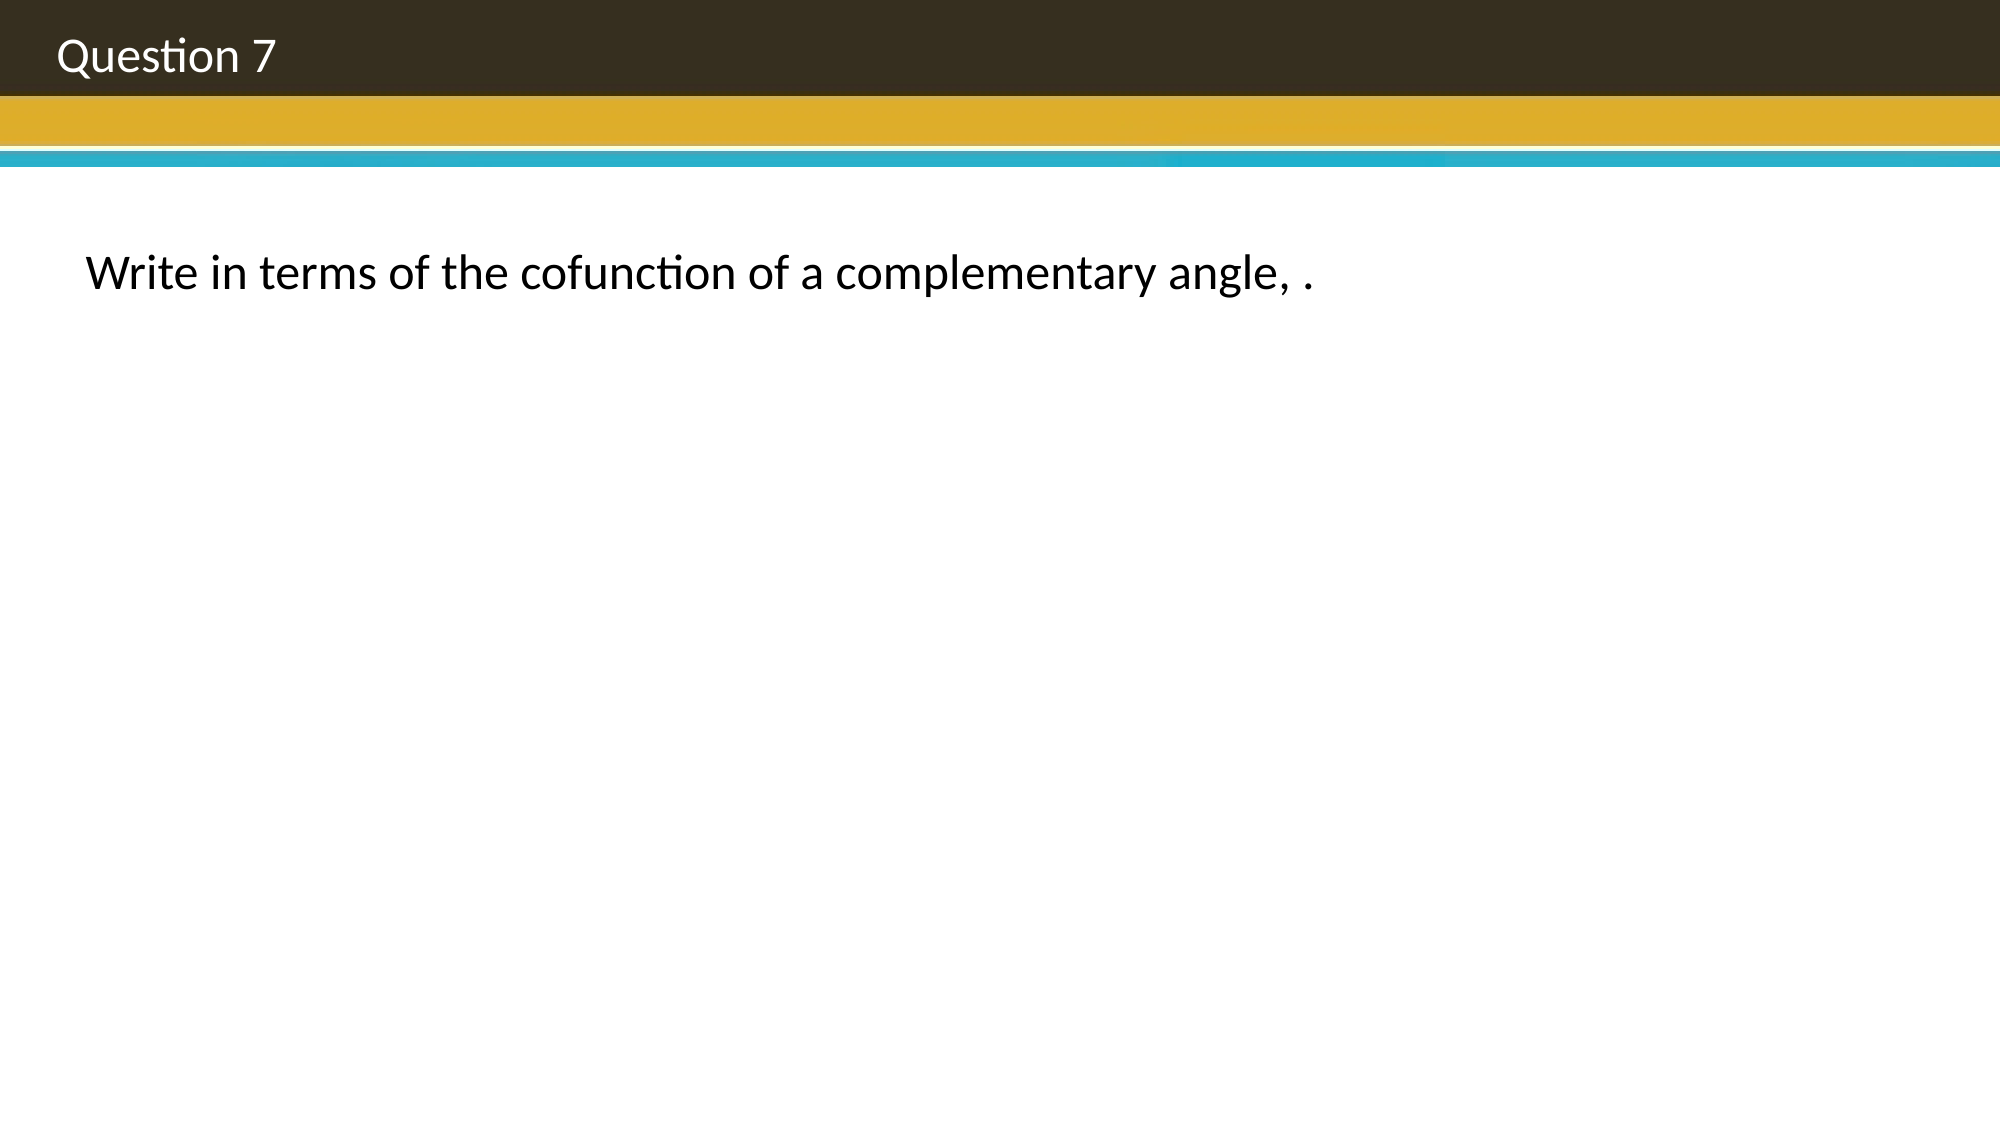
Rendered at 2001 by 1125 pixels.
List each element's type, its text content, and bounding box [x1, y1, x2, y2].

text_box Question 7 [41, 14, 293, 90]
picture [0, 0, 2000, 167]
